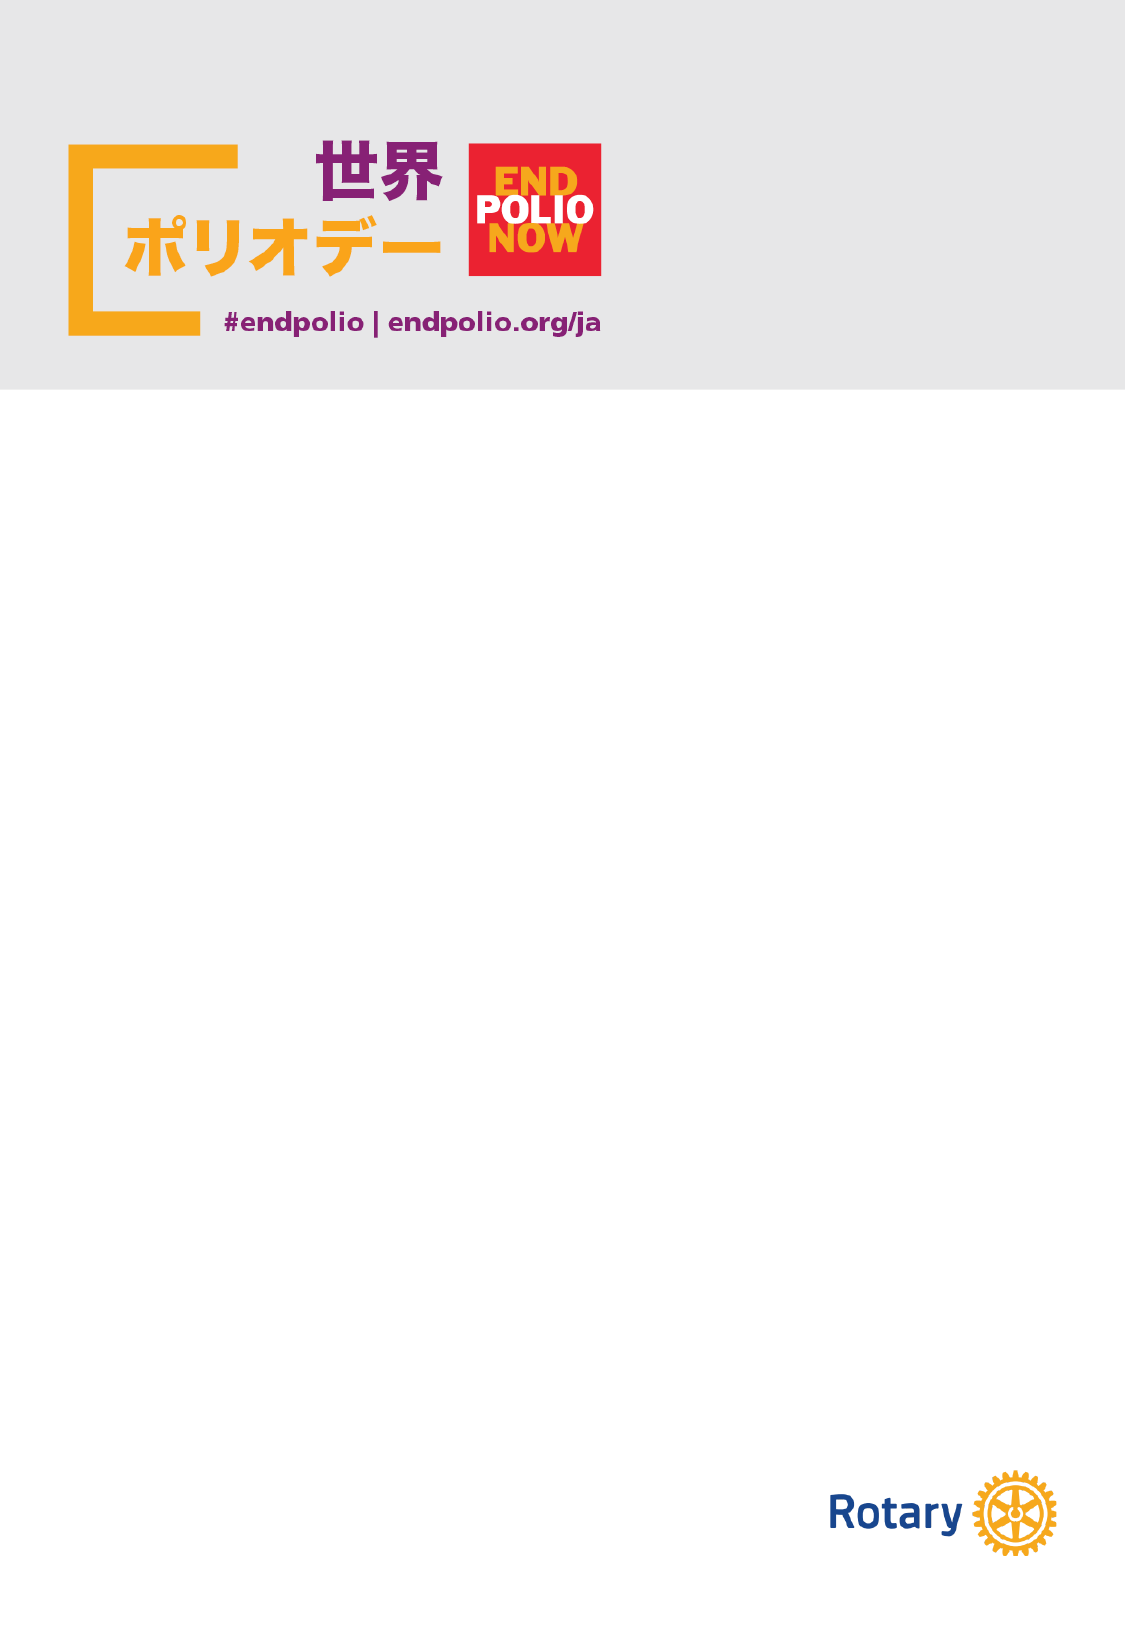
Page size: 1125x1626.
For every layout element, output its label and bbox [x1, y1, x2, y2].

picture [830, 1469, 1057, 1556]
picture [0, 0, 1125, 408]
